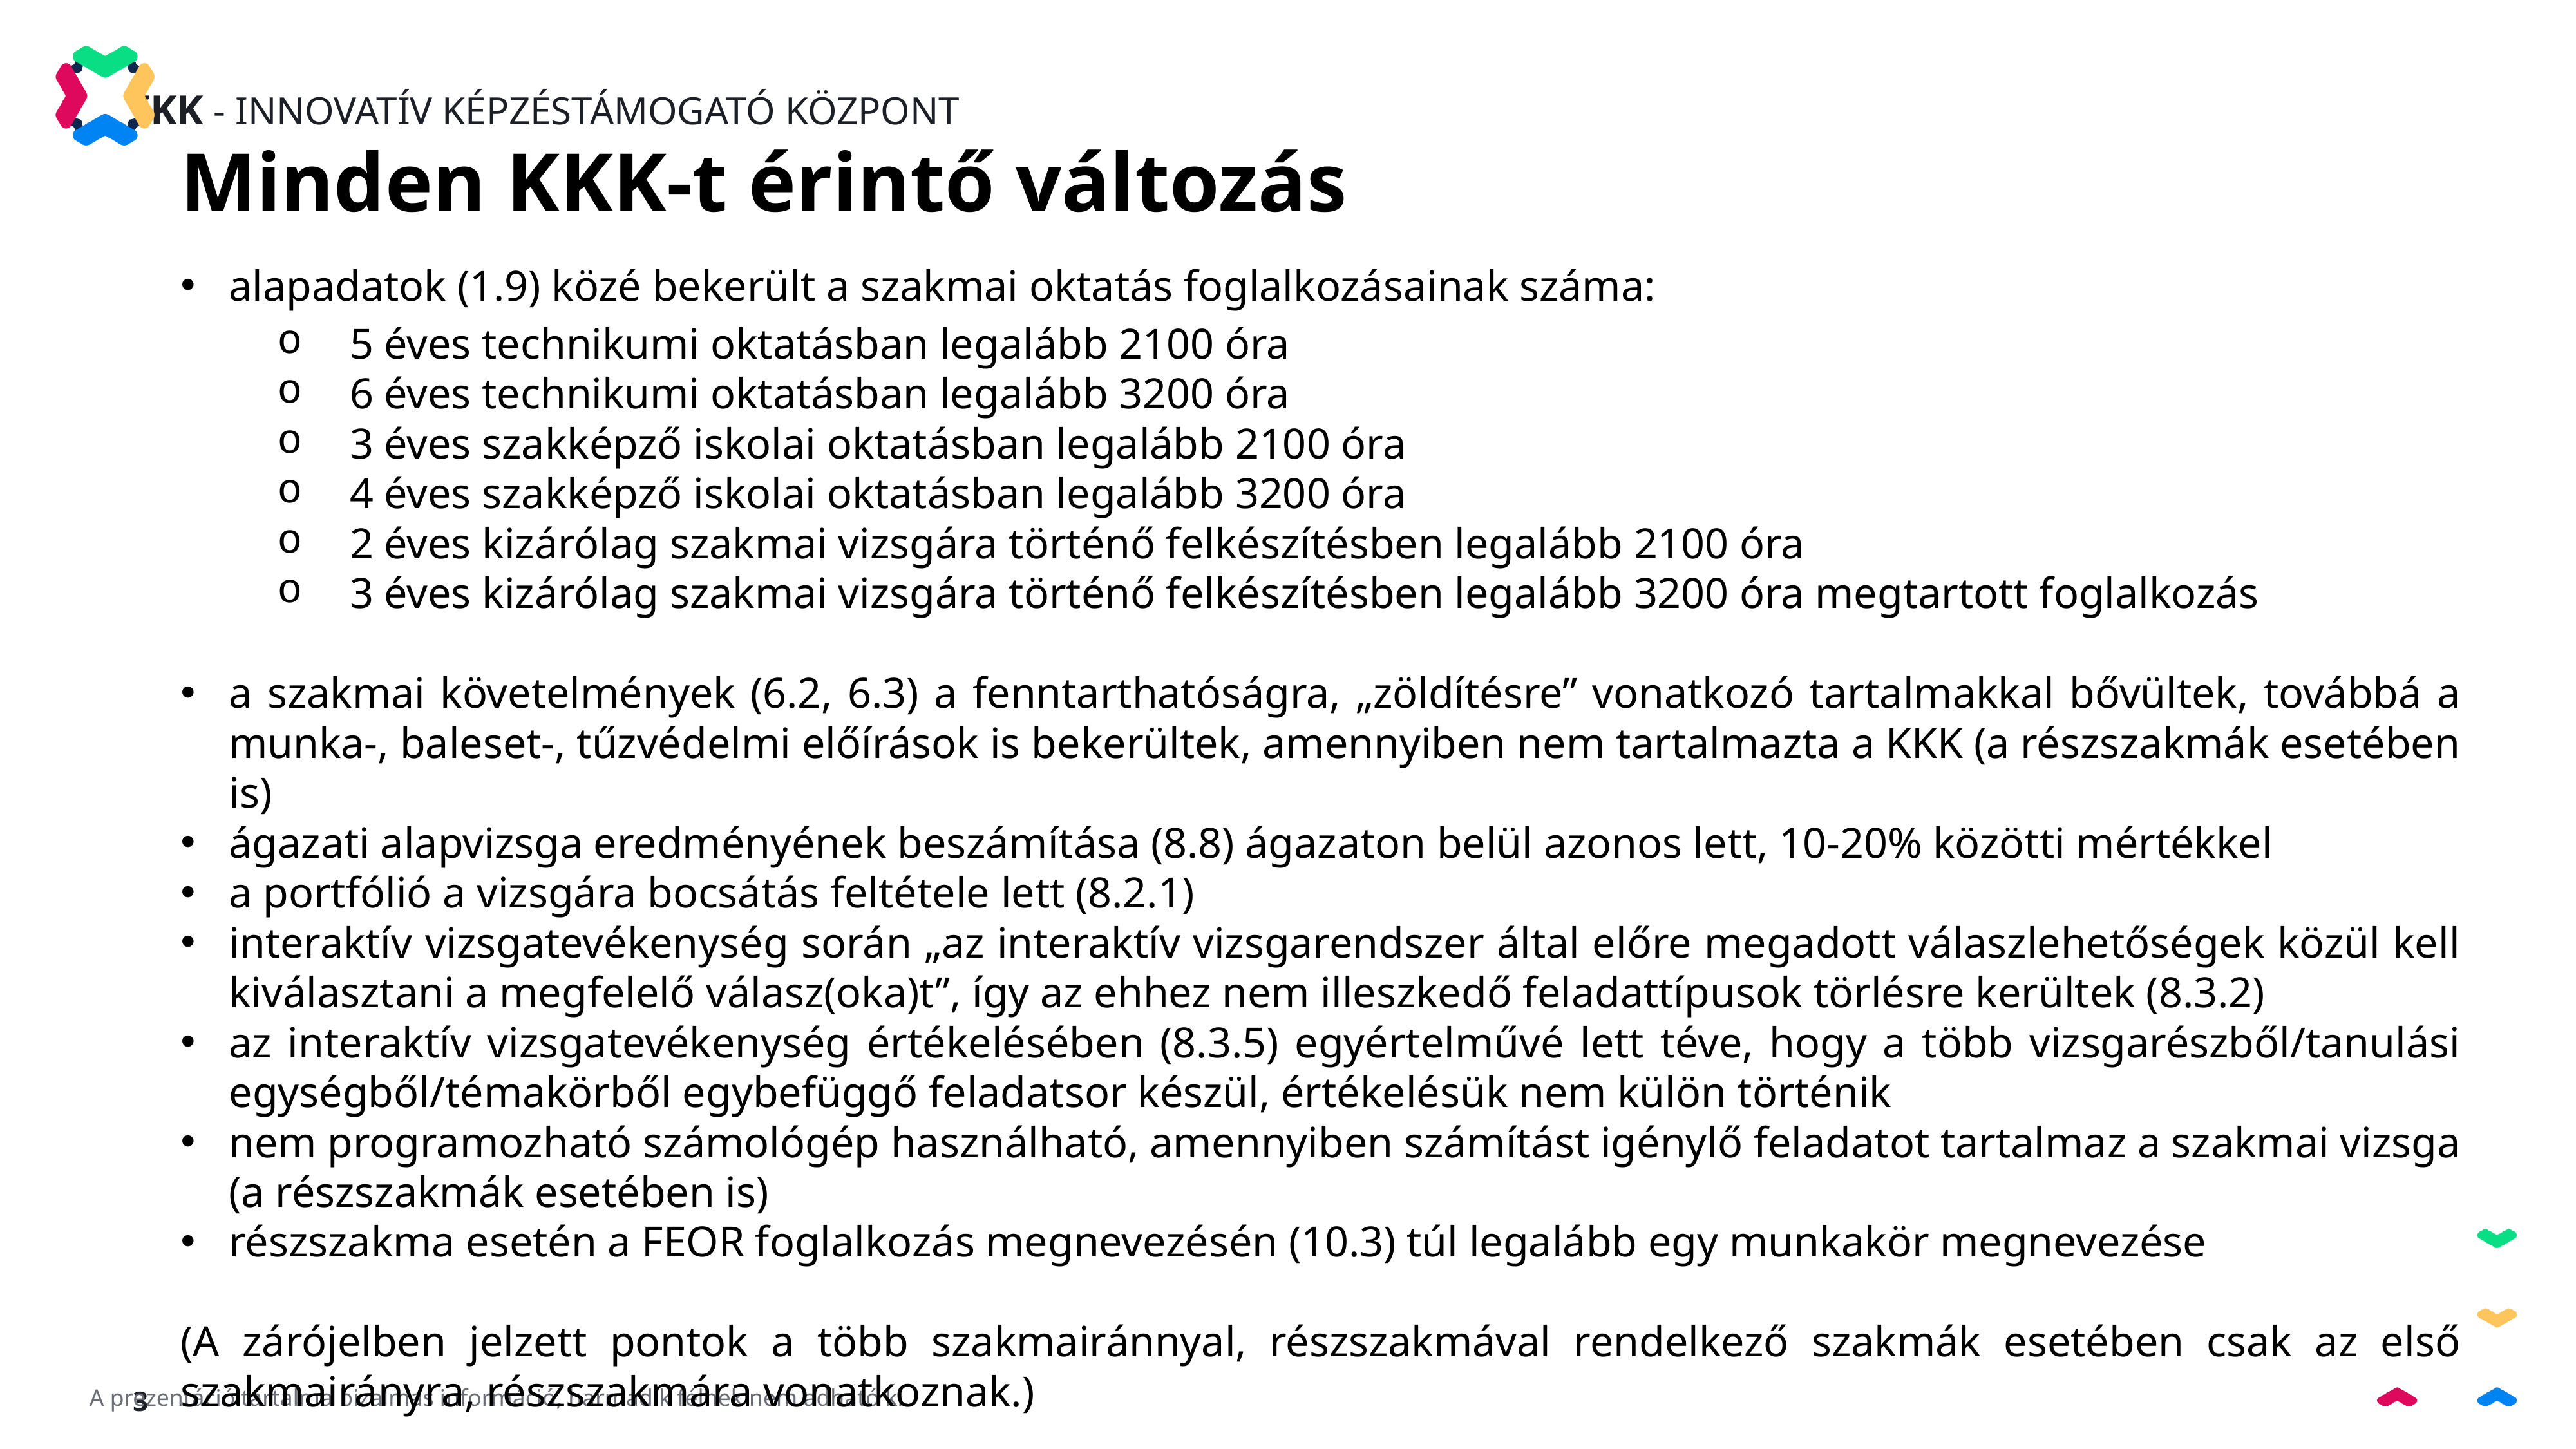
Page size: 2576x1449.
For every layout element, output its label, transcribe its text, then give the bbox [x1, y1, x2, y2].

picture [55, 46, 155, 146]
picture [2377, 1229, 2517, 1406]
list alapadatok (1.9) közé bekerült a szakmai oktatás foglalkozásainak száma: 5 éves technikumi oktatásban legalább 2100 óra 6 éves technikumi oktatásban legalább 3200 óra 3 éves szakképző iskolai oktatásban legalább 2100 óra 4 éves szakképző iskolai oktatásban legalább 3200 óra 2 éves kizárólag szakmai vizsgára történő felkészítésben legalább 2100 óra 3 éves kizárólag szakmai vizsgára történő felkészítésben legalább 3200 óra megtartott foglalkozás a szakmai követelmények (6.2, 6.3) a fenntarthatóságra, „zöldítésre” vonatkozó tartalmakkal bővültek, továbbá a munka-, baleset-, tűzvédelmi előírások is bekerültek, amennyiben nem tartalmazta a KKK (a részszakmák esetében is) ágazati alapvizsga eredményének beszámítása (8.8) ágazaton belül azonos lett, 10-20% közötti mértékkel a portfólió a vizsgára bocsátás feltétele lett (8.2.1) interaktív vizsgatevékenység során „az interaktív vizsgarendszer által előre megadott válaszlehetőségek közül kell kiválasztani a megfelelő válasz(oka)t”, így az ehhez nem illeszkedő feladattípusok törlésre kerültek (8.3.2) az interaktív vizsgatevékenység értékelésében (8.3.5) egyértelművé lett téve, hogy a több vizsgarészből/tanulási egységből/témakörből egybefüggő feladatsor készül, értékelésük nem külön történik nem programozható számológép használható, amennyiben számítást igénylő feladatot tartalmaz a szakmai vizsga (a részszakmák esetében is) részszakma esetén a FEOR foglalkozás megnevezésén (10.3) túl legalább egy munkakör megnevezése (A zárójelben jelzett pontok a több szakmairánnyal, részszakmával rendelkező szakmák esetében csak az első szakmairányra, részszakmára vonatkoznak.) [180, 259, 2462, 1359]
list Minden KKK-t érintő változás [180, 131, 2504, 204]
